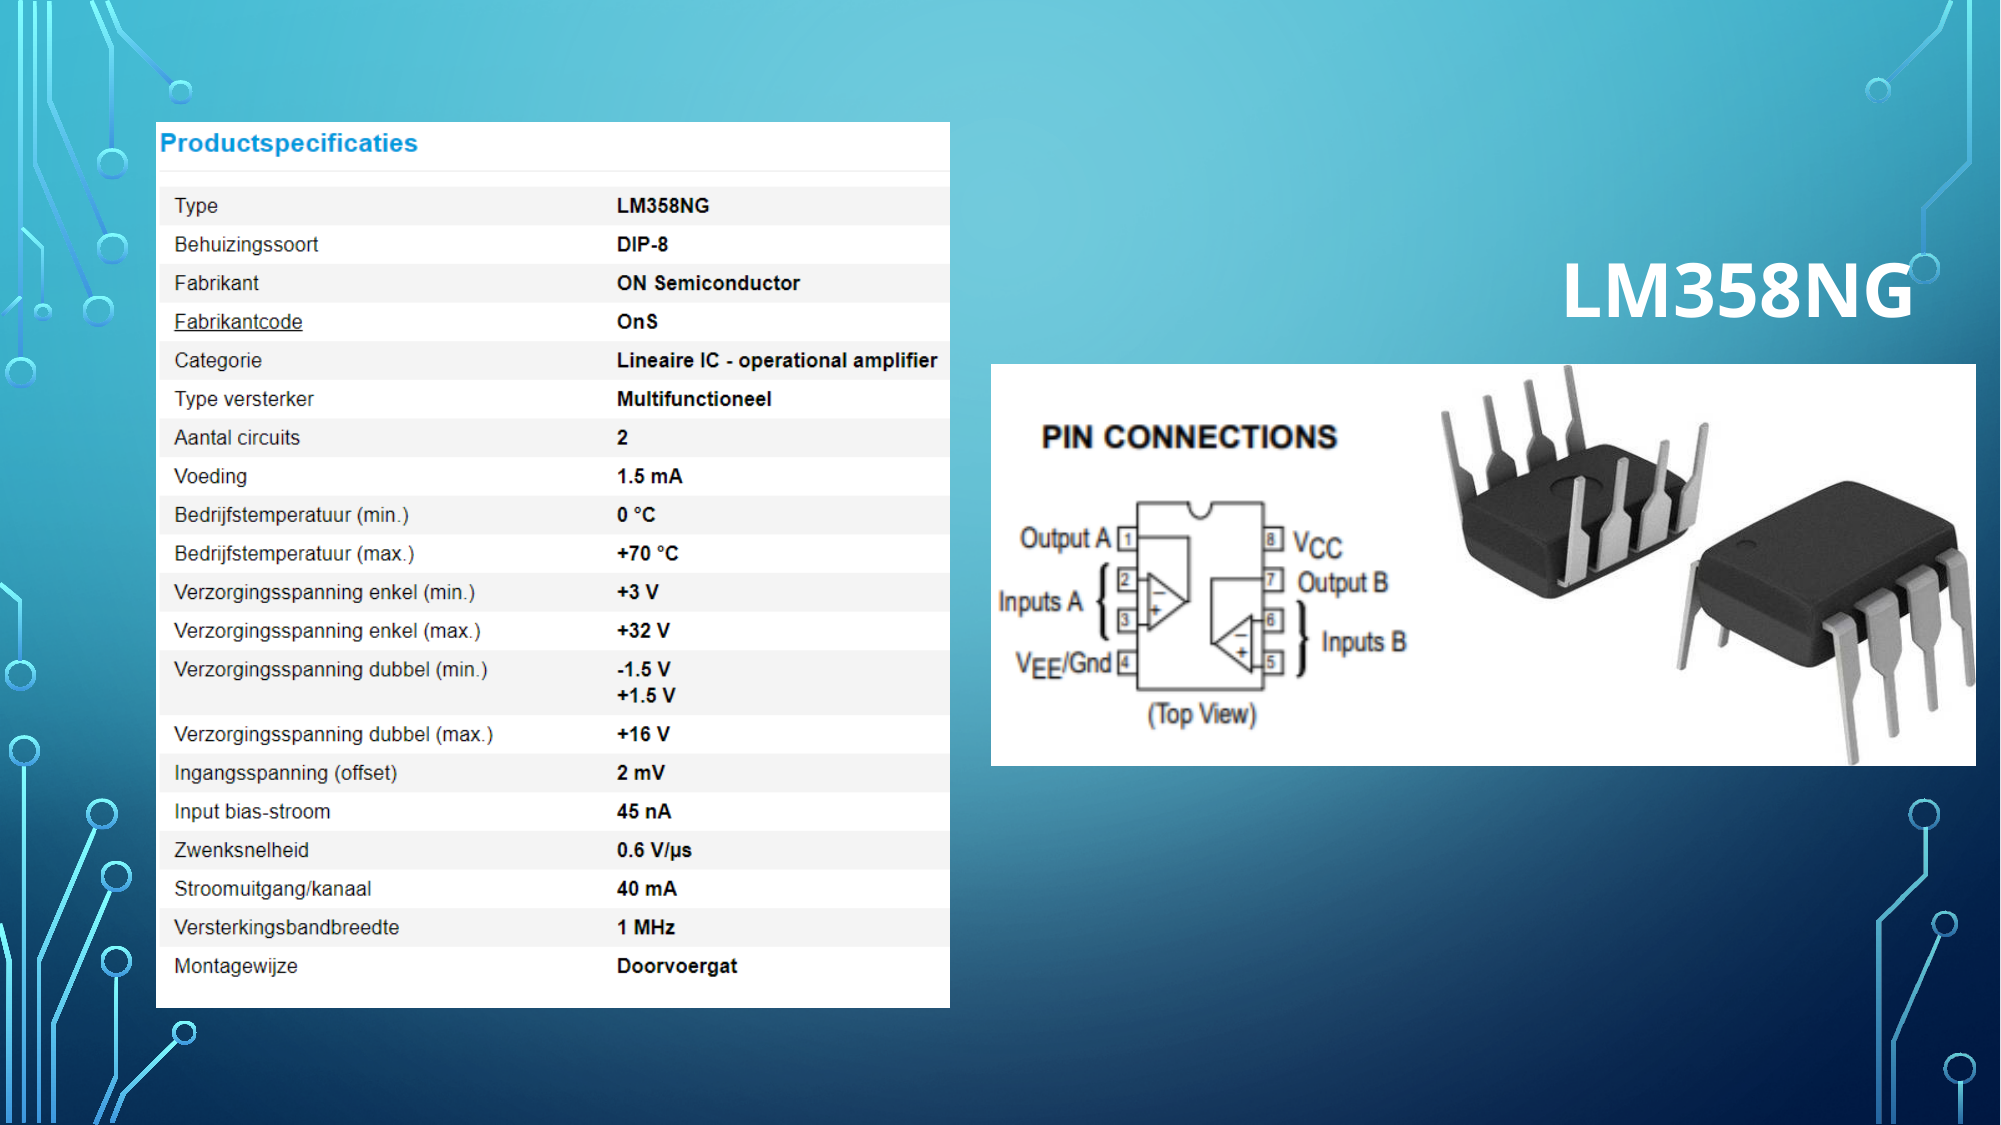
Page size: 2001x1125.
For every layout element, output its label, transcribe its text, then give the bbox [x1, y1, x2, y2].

picture [155, 122, 950, 1009]
title LM358NG [1545, 217, 2000, 460]
picture [991, 364, 1977, 766]
